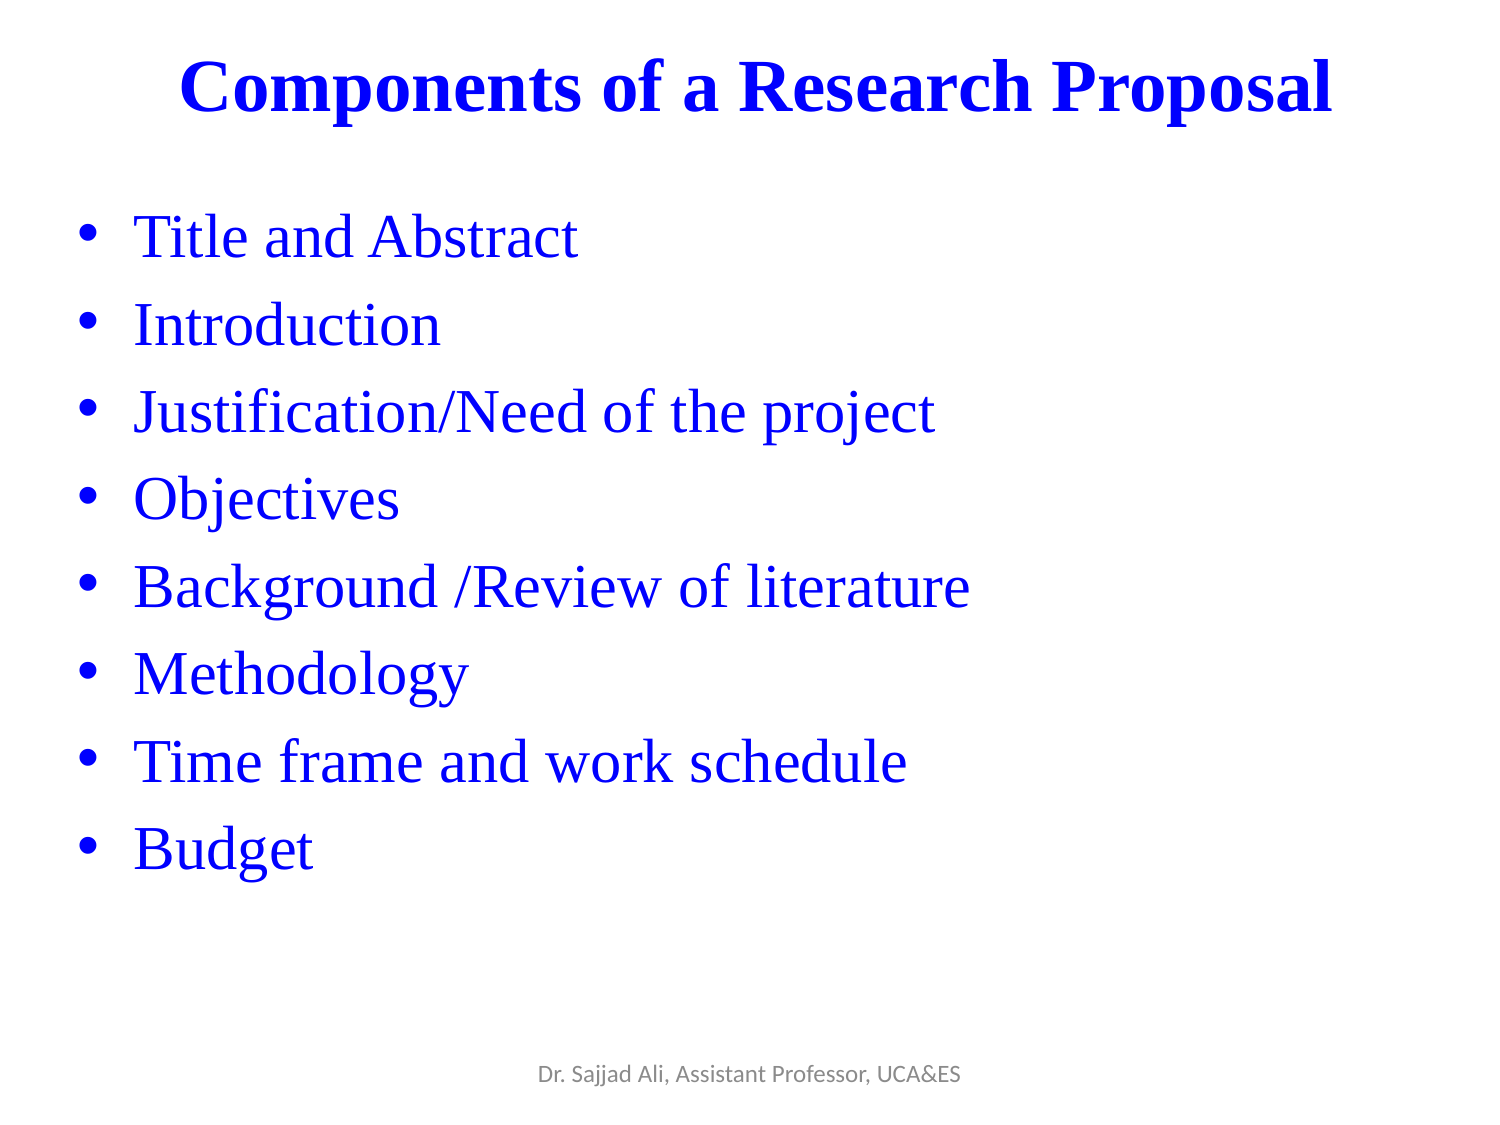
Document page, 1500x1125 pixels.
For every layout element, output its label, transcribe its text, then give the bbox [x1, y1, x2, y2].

text_box Components of a Research Proposal [74, 16, 1438, 146]
footer Dr. Sajjad Ali, Assistant Professor, UCA&ES [512, 1042, 988, 1103]
list Title and Abstract Introduction Justification/Need of the project Objectives Background /Review of literature Methodology Time frame and work schedule Budget [62, 187, 1425, 1000]
